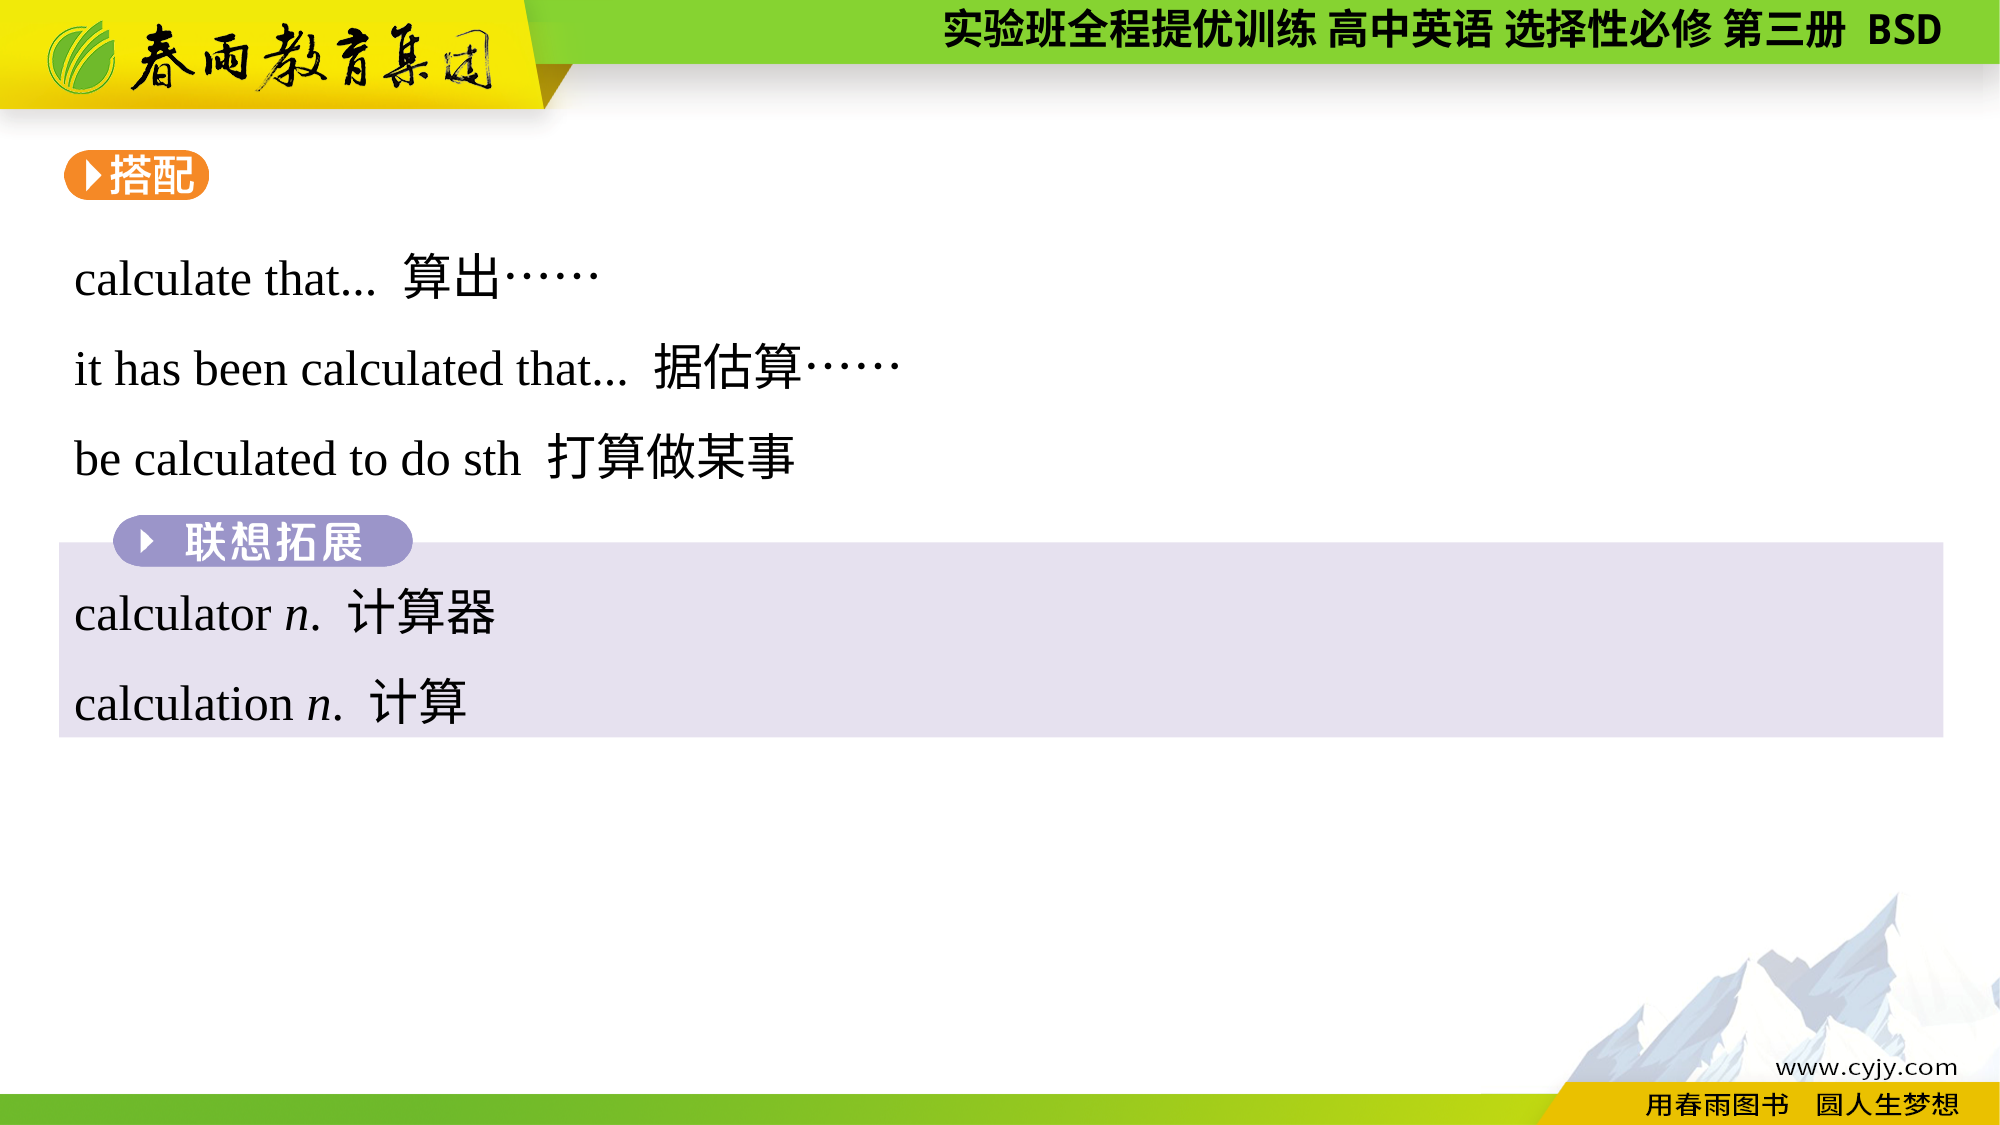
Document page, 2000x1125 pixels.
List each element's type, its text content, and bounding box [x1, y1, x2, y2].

picture [0, 0, 2000, 1125]
text_box calculator n. 计算器 calculation n. 计算 [59, 542, 1944, 738]
list calculate that... 算出…… it has been calculated that... 据估算…… be calculated to do sth 打算做某事 [59, 208, 1944, 485]
